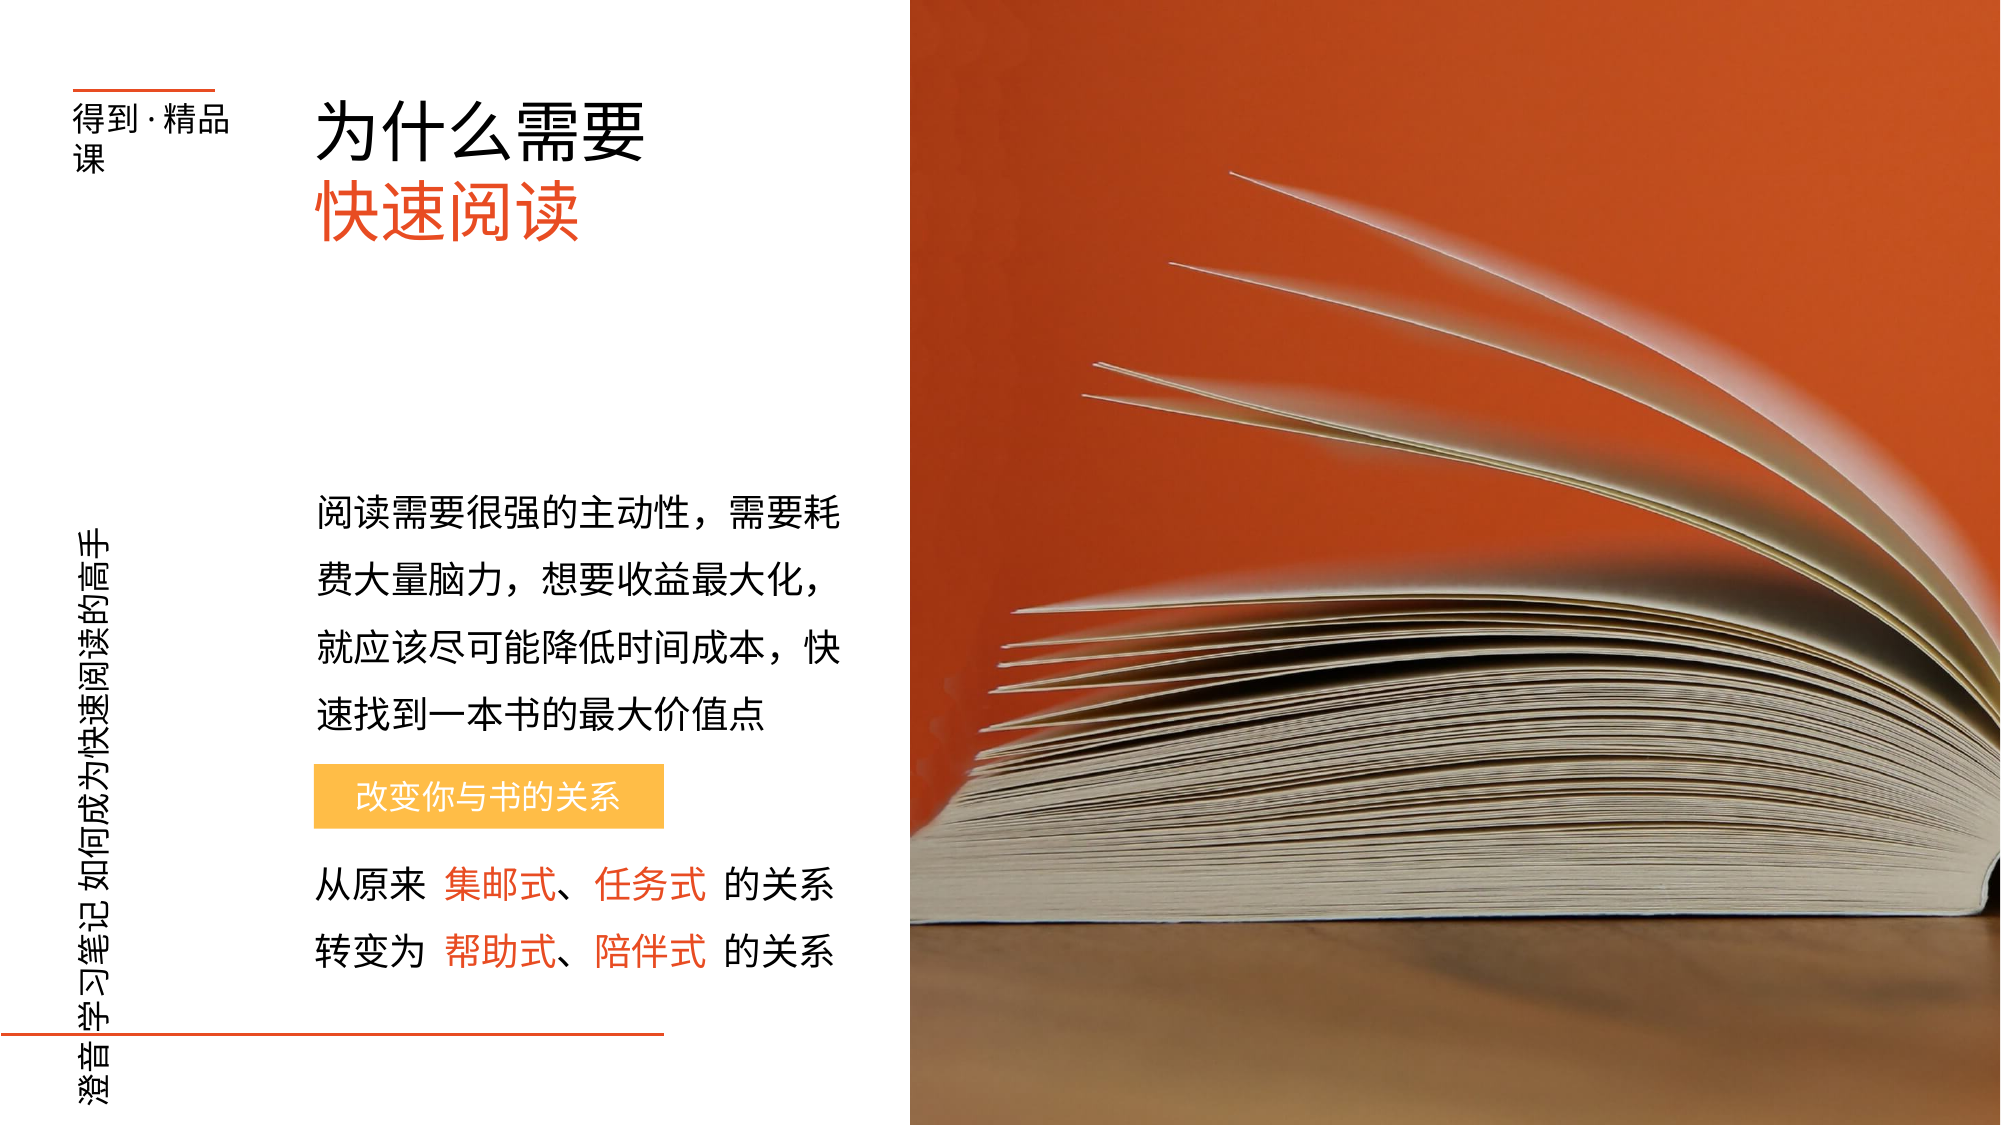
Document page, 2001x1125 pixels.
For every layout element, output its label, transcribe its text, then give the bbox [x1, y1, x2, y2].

text_box 为什么需要 快速阅读 [313, 90, 882, 251]
text_box 澄音 学习笔记 如何成为快速阅读的高手 [73, 1035, 114, 1108]
text_box 阅读需要很强的主动性，需要耗费大量脑力，想要收益最大化，就应该尽可能降低时间成本，快速找到一本书的最大价值点 [316, 466, 846, 737]
text_box 从原来 集邮式、任务式 的关系 转变为 帮助式、陪伴式 的关系 [314, 838, 882, 974]
picture [910, 0, 2001, 1125]
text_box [313, 764, 664, 829]
text_box 得到·精品课 [72, 97, 259, 178]
text_box 澄音 学习笔记 如何成为快速阅读的高手 [73, 454, 114, 1034]
